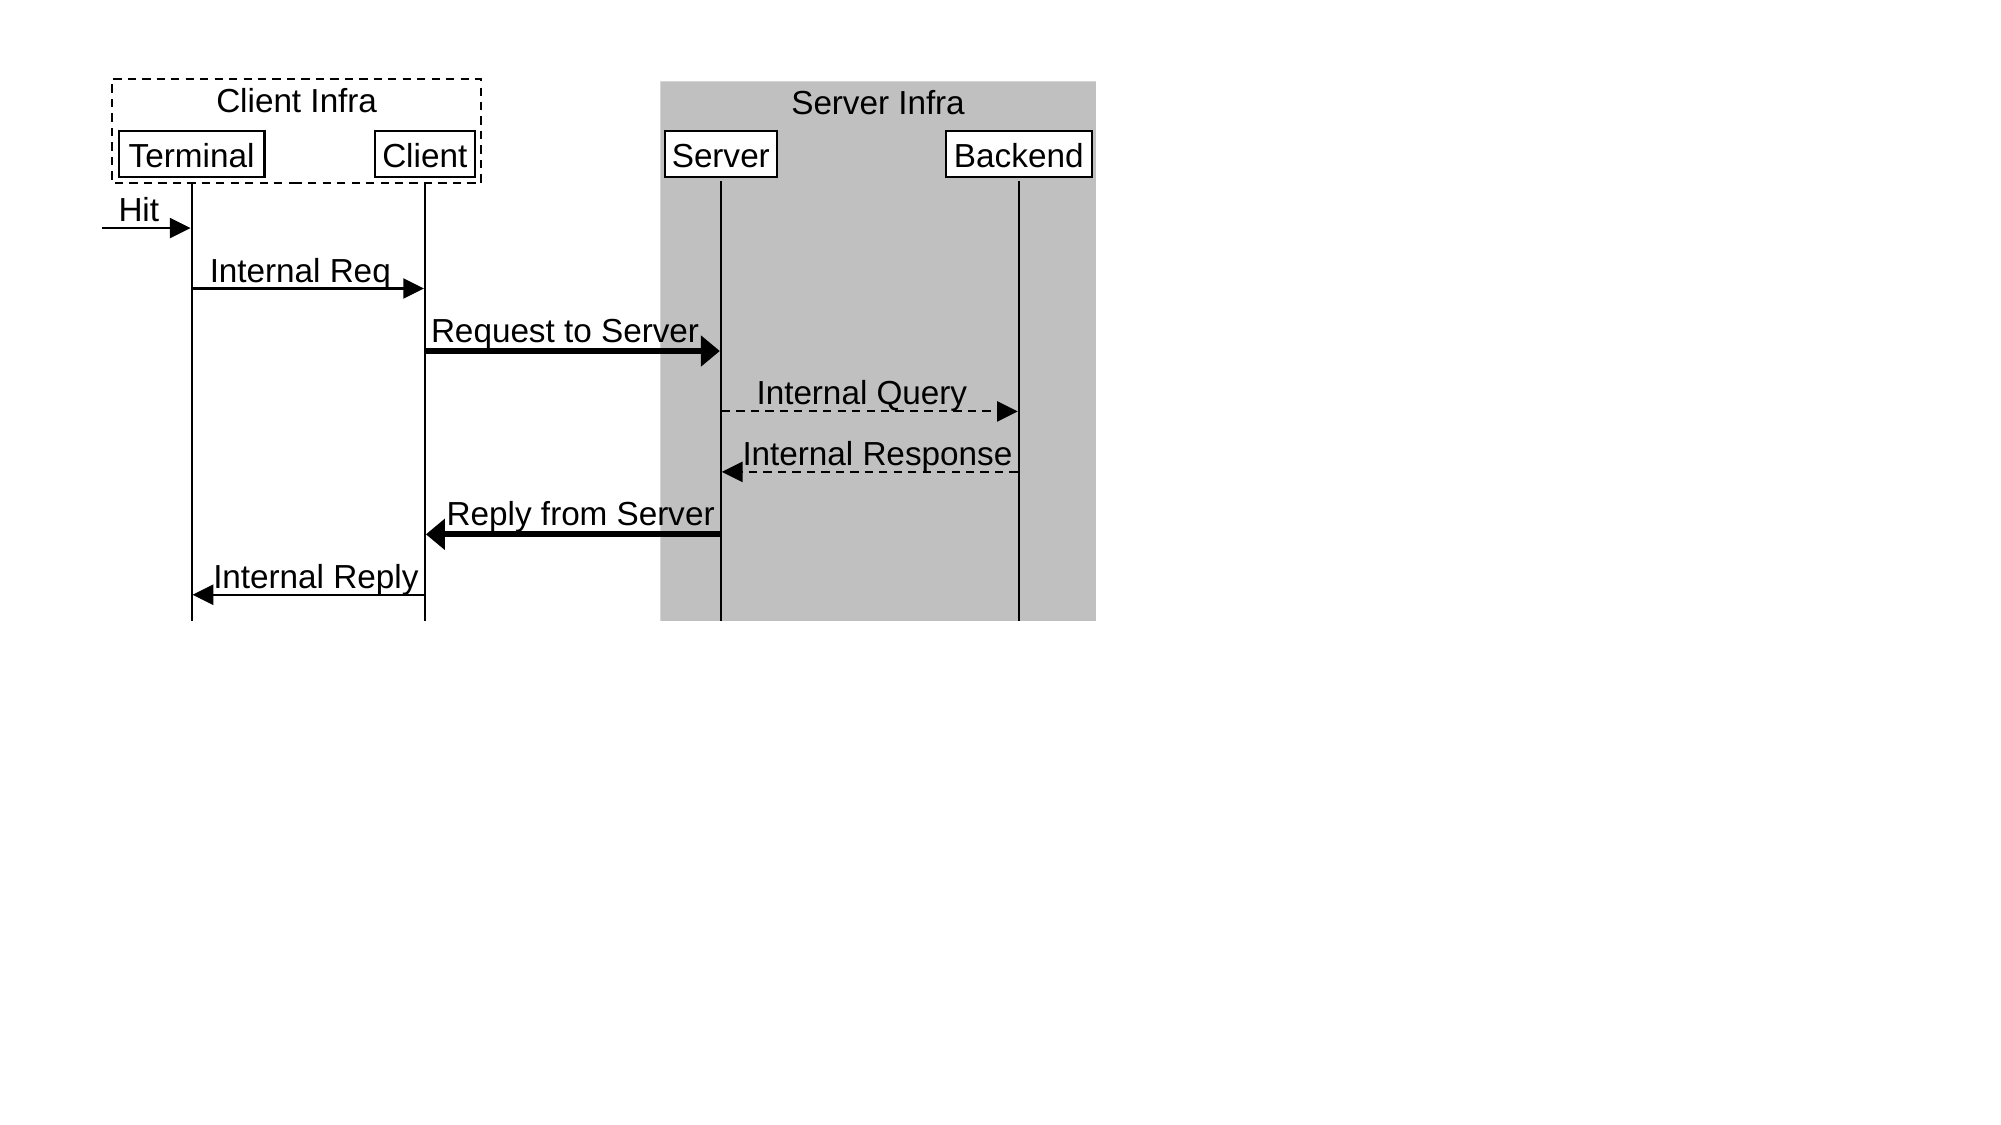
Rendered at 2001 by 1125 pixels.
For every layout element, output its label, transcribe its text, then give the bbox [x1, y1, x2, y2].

text_box Server Infra [660, 81, 1096, 621]
text_box Reply from Server [444, 493, 718, 531]
text_box Internal Response [740, 433, 1015, 471]
text_box Backend [945, 131, 1092, 178]
text_box Client Infra [112, 79, 482, 184]
text_box Server [664, 131, 778, 178]
text_box Request to Server [428, 310, 702, 348]
text_box Terminal [118, 131, 265, 178]
text_box Client [374, 131, 475, 178]
text_box [74, 74, 1136, 621]
text_box Hit [116, 189, 162, 227]
text_box Internal Req [207, 249, 394, 287]
text_box Internal Reply [211, 556, 422, 594]
text_box Internal Query [754, 372, 970, 411]
